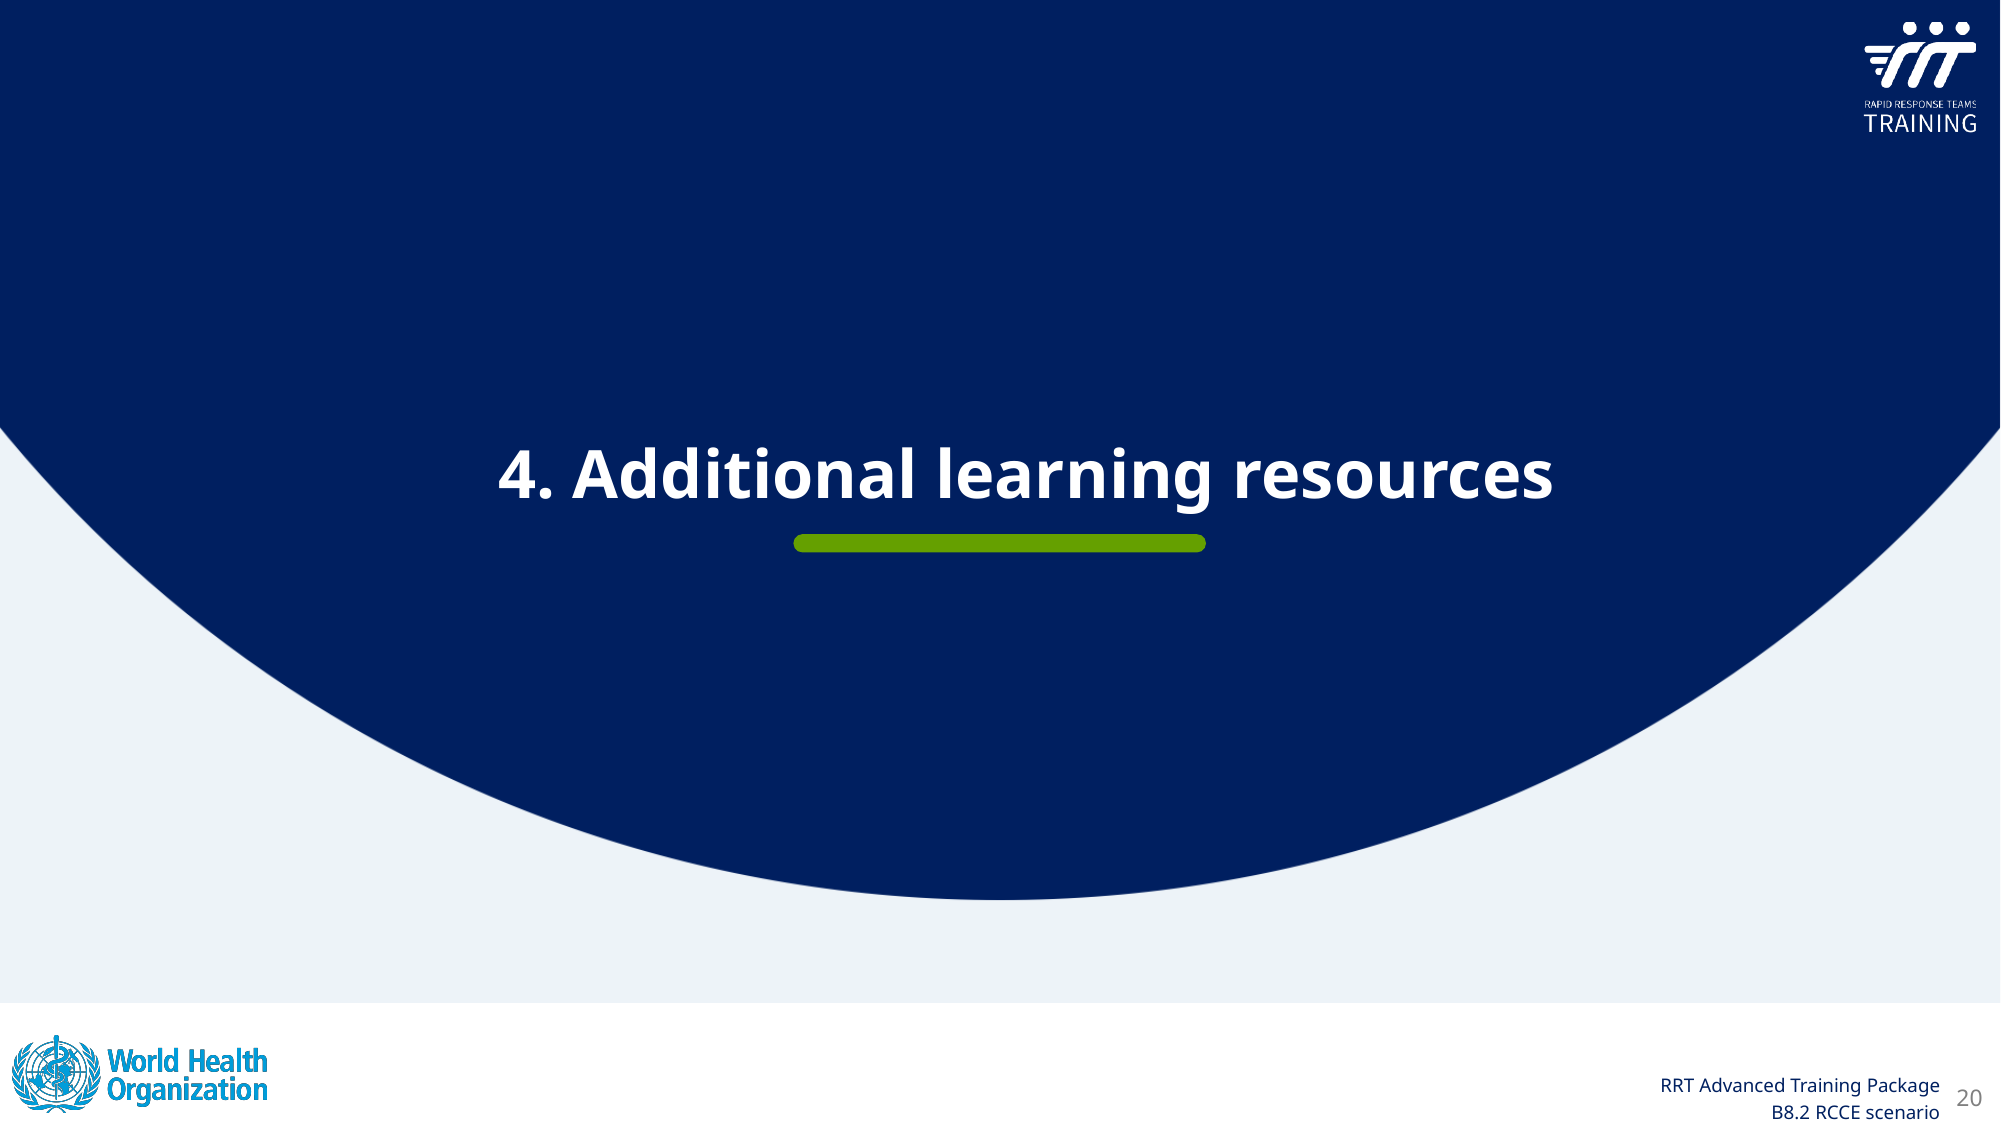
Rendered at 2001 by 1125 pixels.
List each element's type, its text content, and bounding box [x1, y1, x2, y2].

picture [12, 1083, 48, 1113]
picture [40, 1062, 47, 1070]
picture [22, 1062, 26, 1077]
picture [12, 1035, 54, 1068]
picture [36, 1088, 78, 1105]
picture [24, 1054, 36, 1087]
picture [30, 1083, 37, 1091]
picture [59, 1035, 267, 1113]
picture [34, 1054, 43, 1078]
picture [50, 1108, 62, 1113]
picture [0, 0, 2001, 1003]
picture [46, 1056, 54, 1062]
picture [71, 1053, 90, 1091]
list 4. Additional learning resources [95, 322, 1959, 631]
